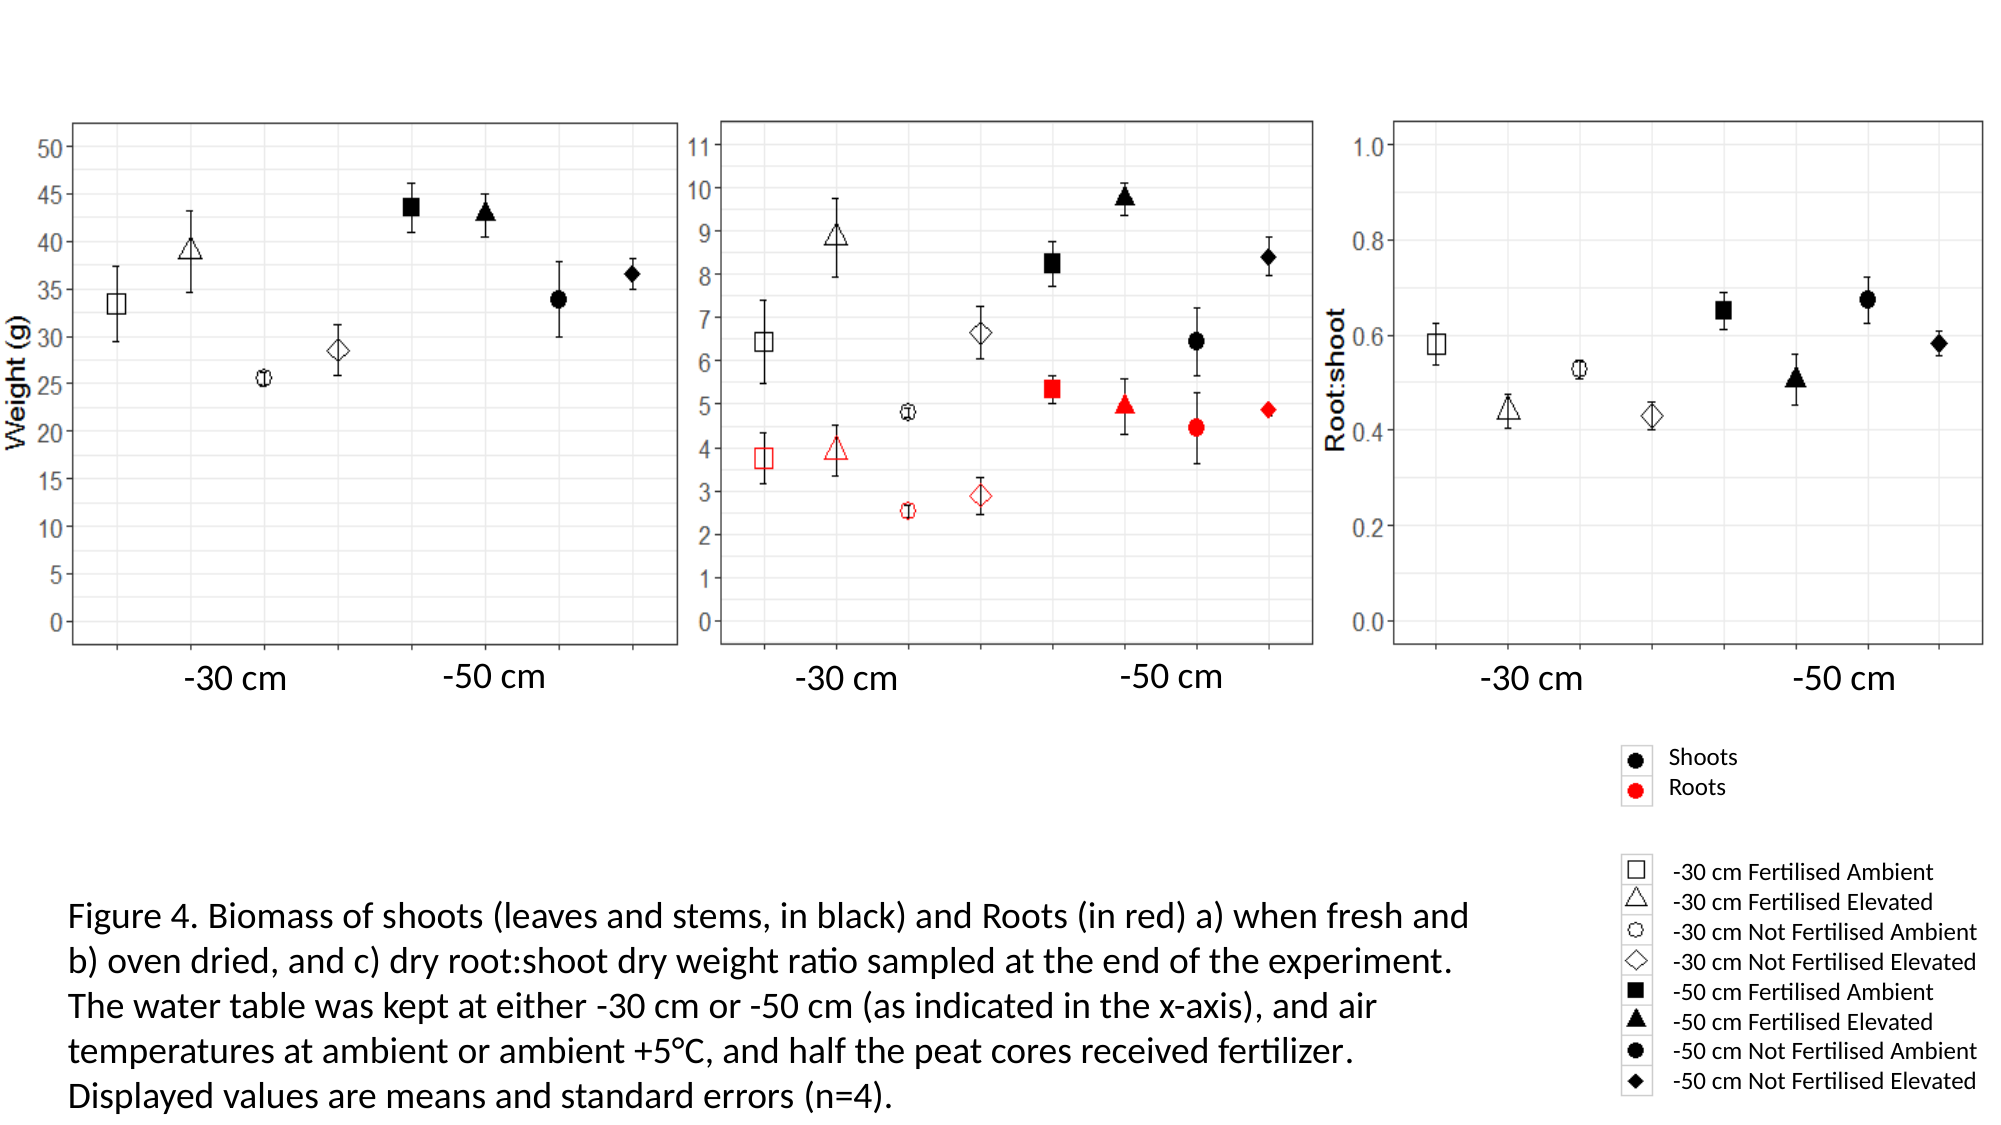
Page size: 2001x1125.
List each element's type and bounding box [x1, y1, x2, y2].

text_box [0, 70, 2000, 1125]
